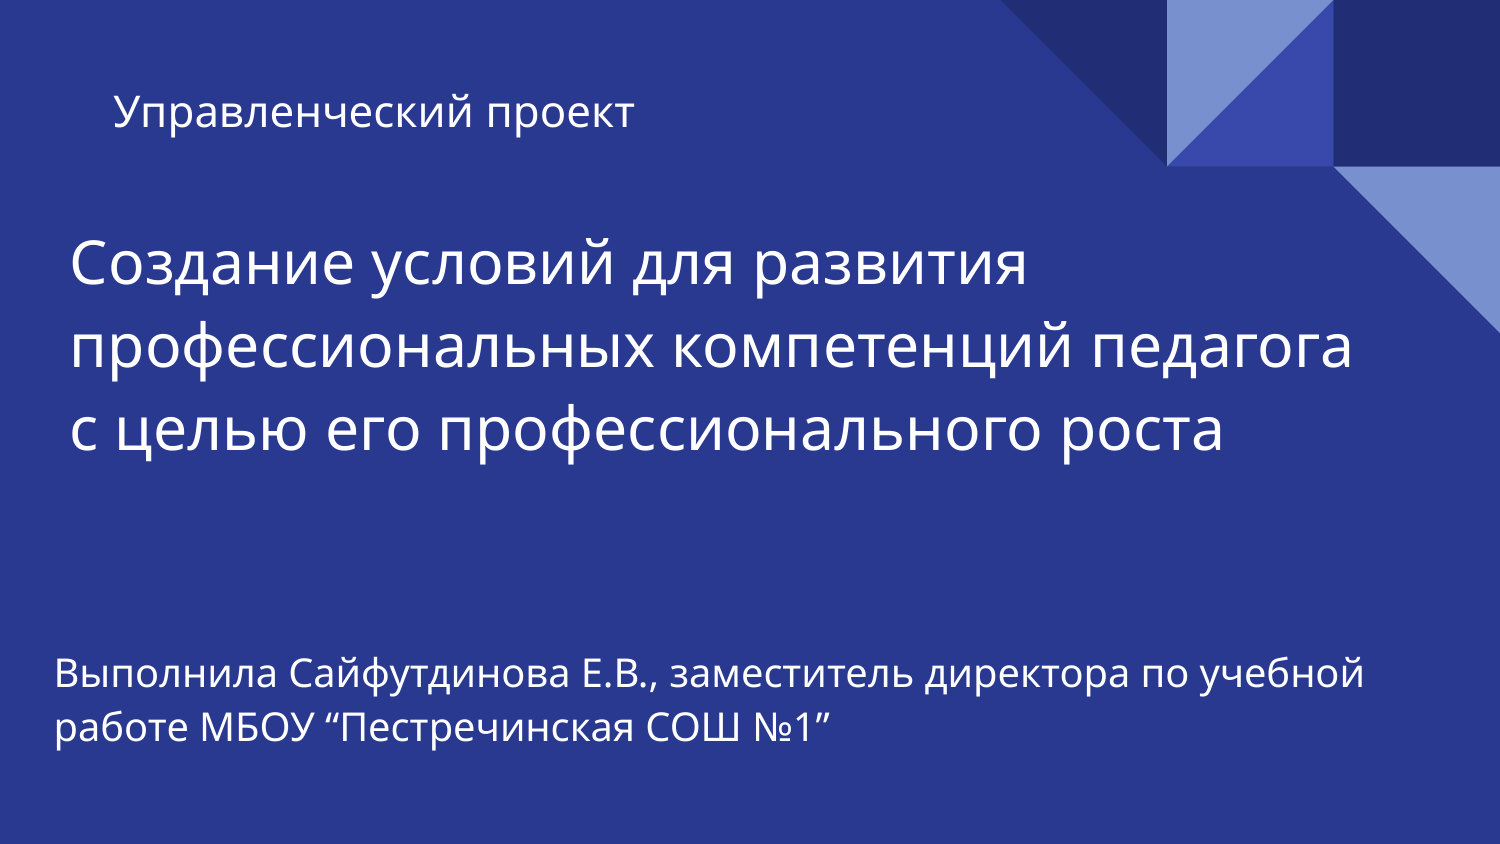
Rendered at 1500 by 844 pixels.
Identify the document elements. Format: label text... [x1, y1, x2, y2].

subtitle Управленческий проект [98, 65, 1447, 205]
title Создание условий для развития профессиональных компетенций педагога с целью его профессионального роста [55, 179, 1372, 484]
subtitle Выполнила Сайфутдинова Е.В., заместитель директора по учебной работе МБОУ “Пестречинская СОШ №1” [38, 630, 1480, 770]
